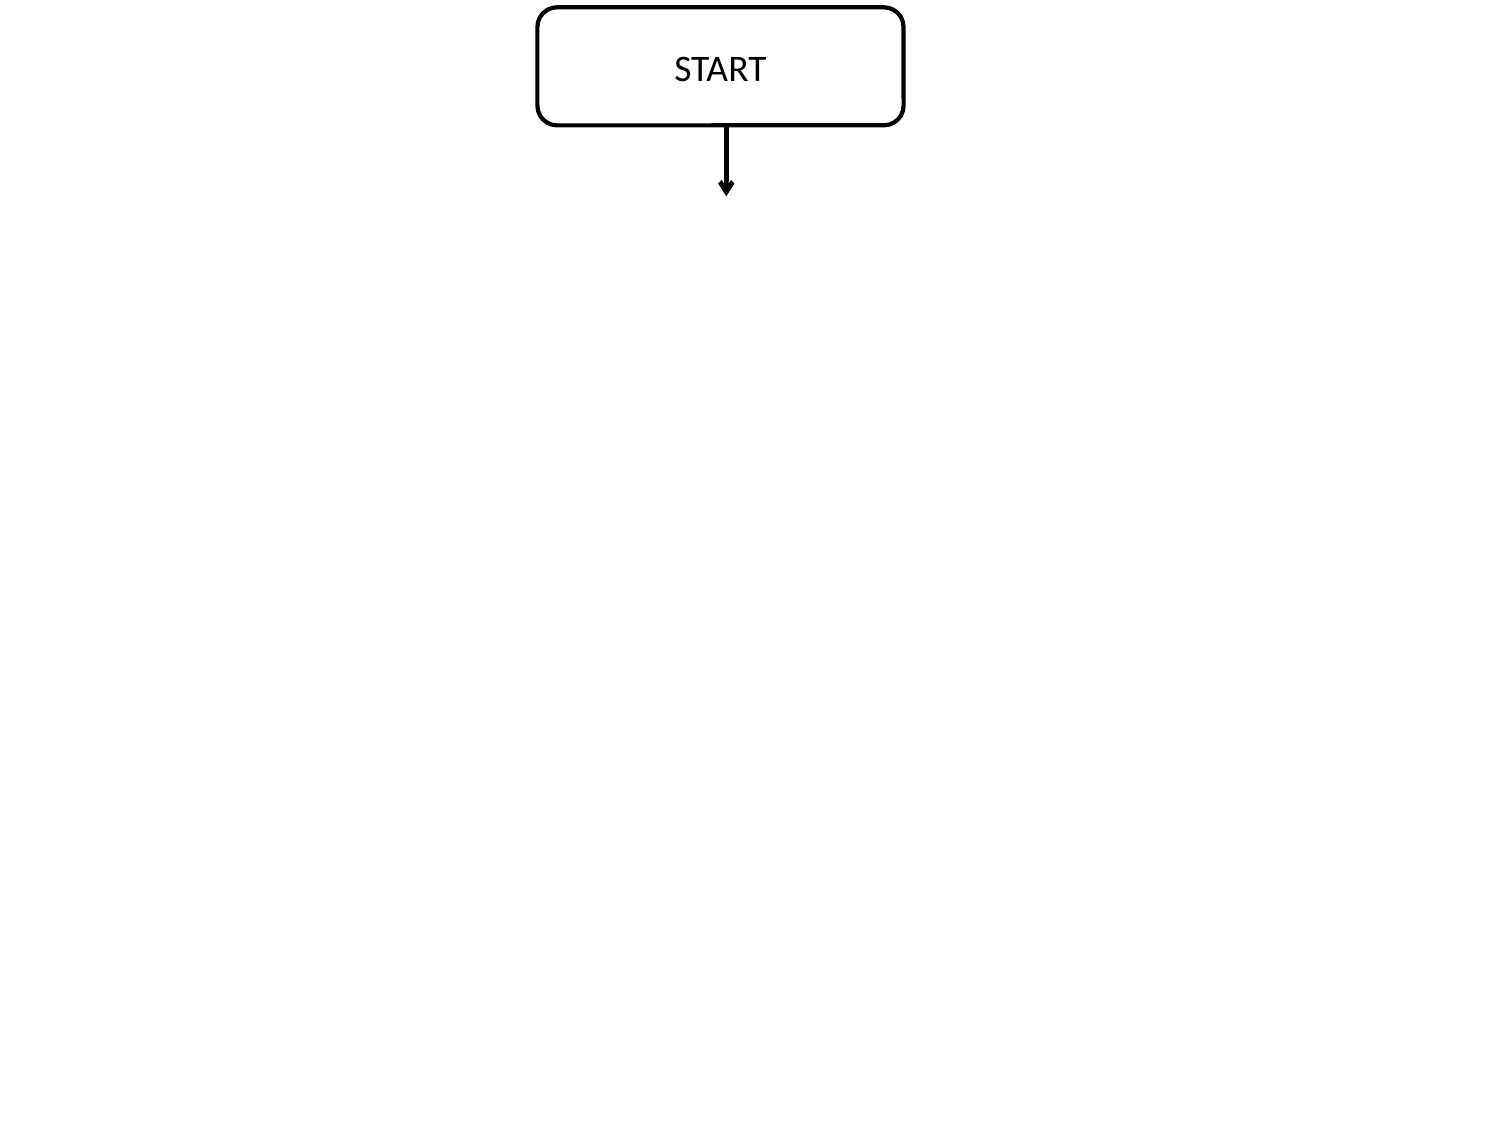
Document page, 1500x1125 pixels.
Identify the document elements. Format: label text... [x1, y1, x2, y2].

text_box START [535, 5, 906, 128]
